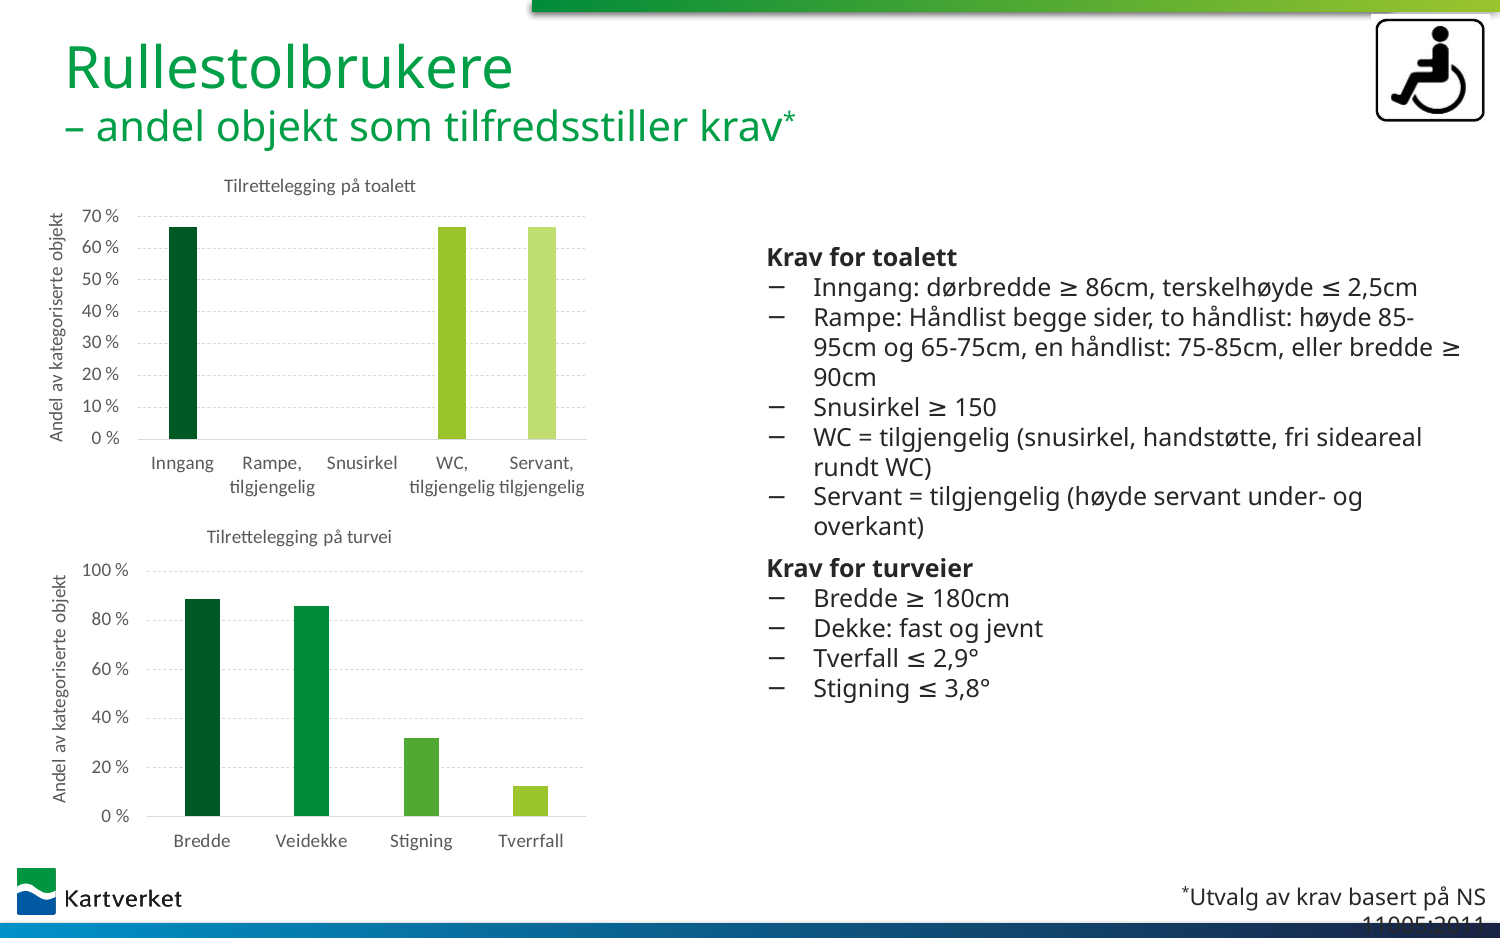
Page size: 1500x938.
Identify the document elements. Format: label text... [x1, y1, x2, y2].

picture [1371, 13, 1491, 127]
picture [41, 520, 597, 859]
text_box Krav for turveier Bredde ≥ 180cm Dekke: fast og jevnt Tverfall ≤ 2,9° Stigning ≤ 3,8° [751, 545, 1483, 710]
text_box Rullestolbrukere – andel objekt som tilfredsstiller krav* [49, 14, 1431, 158]
text_box *Utvalg av krav basert på NS 11005:2011 [1068, 873, 1500, 938]
text_box Krav for toalett Inngang: dørbredde ≥ 86cm, terskelhøyde ≤ 2,5cm Rampe: Håndlist begge sider, to håndlist: høyde 85-95cm og 65-75cm, en håndlist: 75-85cm, eller bredde ≥ 90cm Snusirkel ≥ 150 WC = tilgjengelig (snusirkel, handstøtte, fri sideareal rundt WC) Servant = tilgjengelig (høyde servant under- og overkant) [751, 234, 1483, 545]
picture [41, 166, 598, 505]
